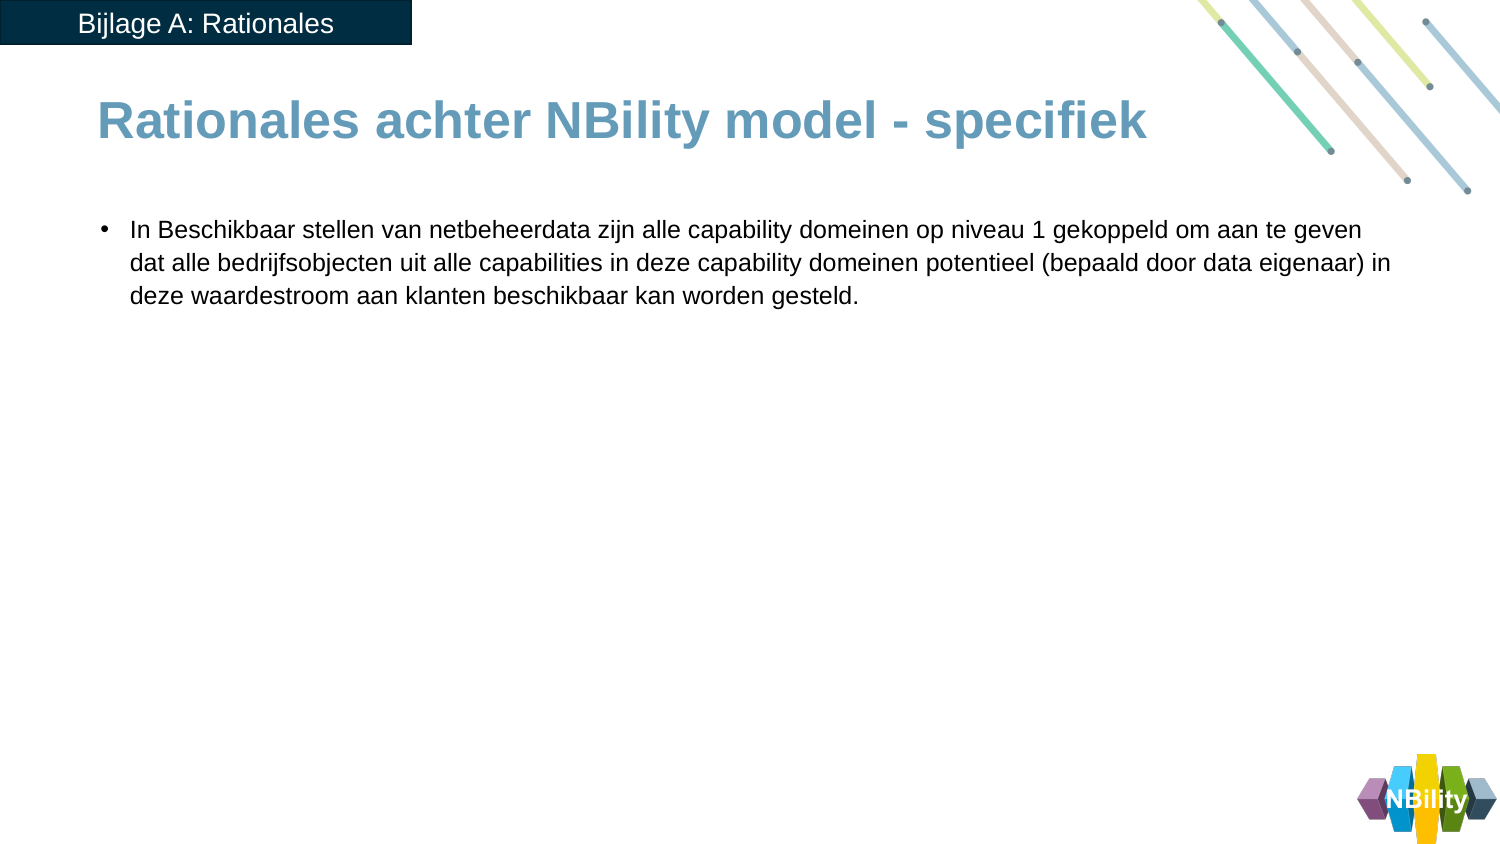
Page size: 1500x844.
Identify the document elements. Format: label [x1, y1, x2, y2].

title [97, 91, 1279, 210]
picture [1357, 754, 1499, 844]
list [100, 210, 1406, 719]
text_box [0, 0, 412, 45]
text_box [0, 0, 1500, 844]
